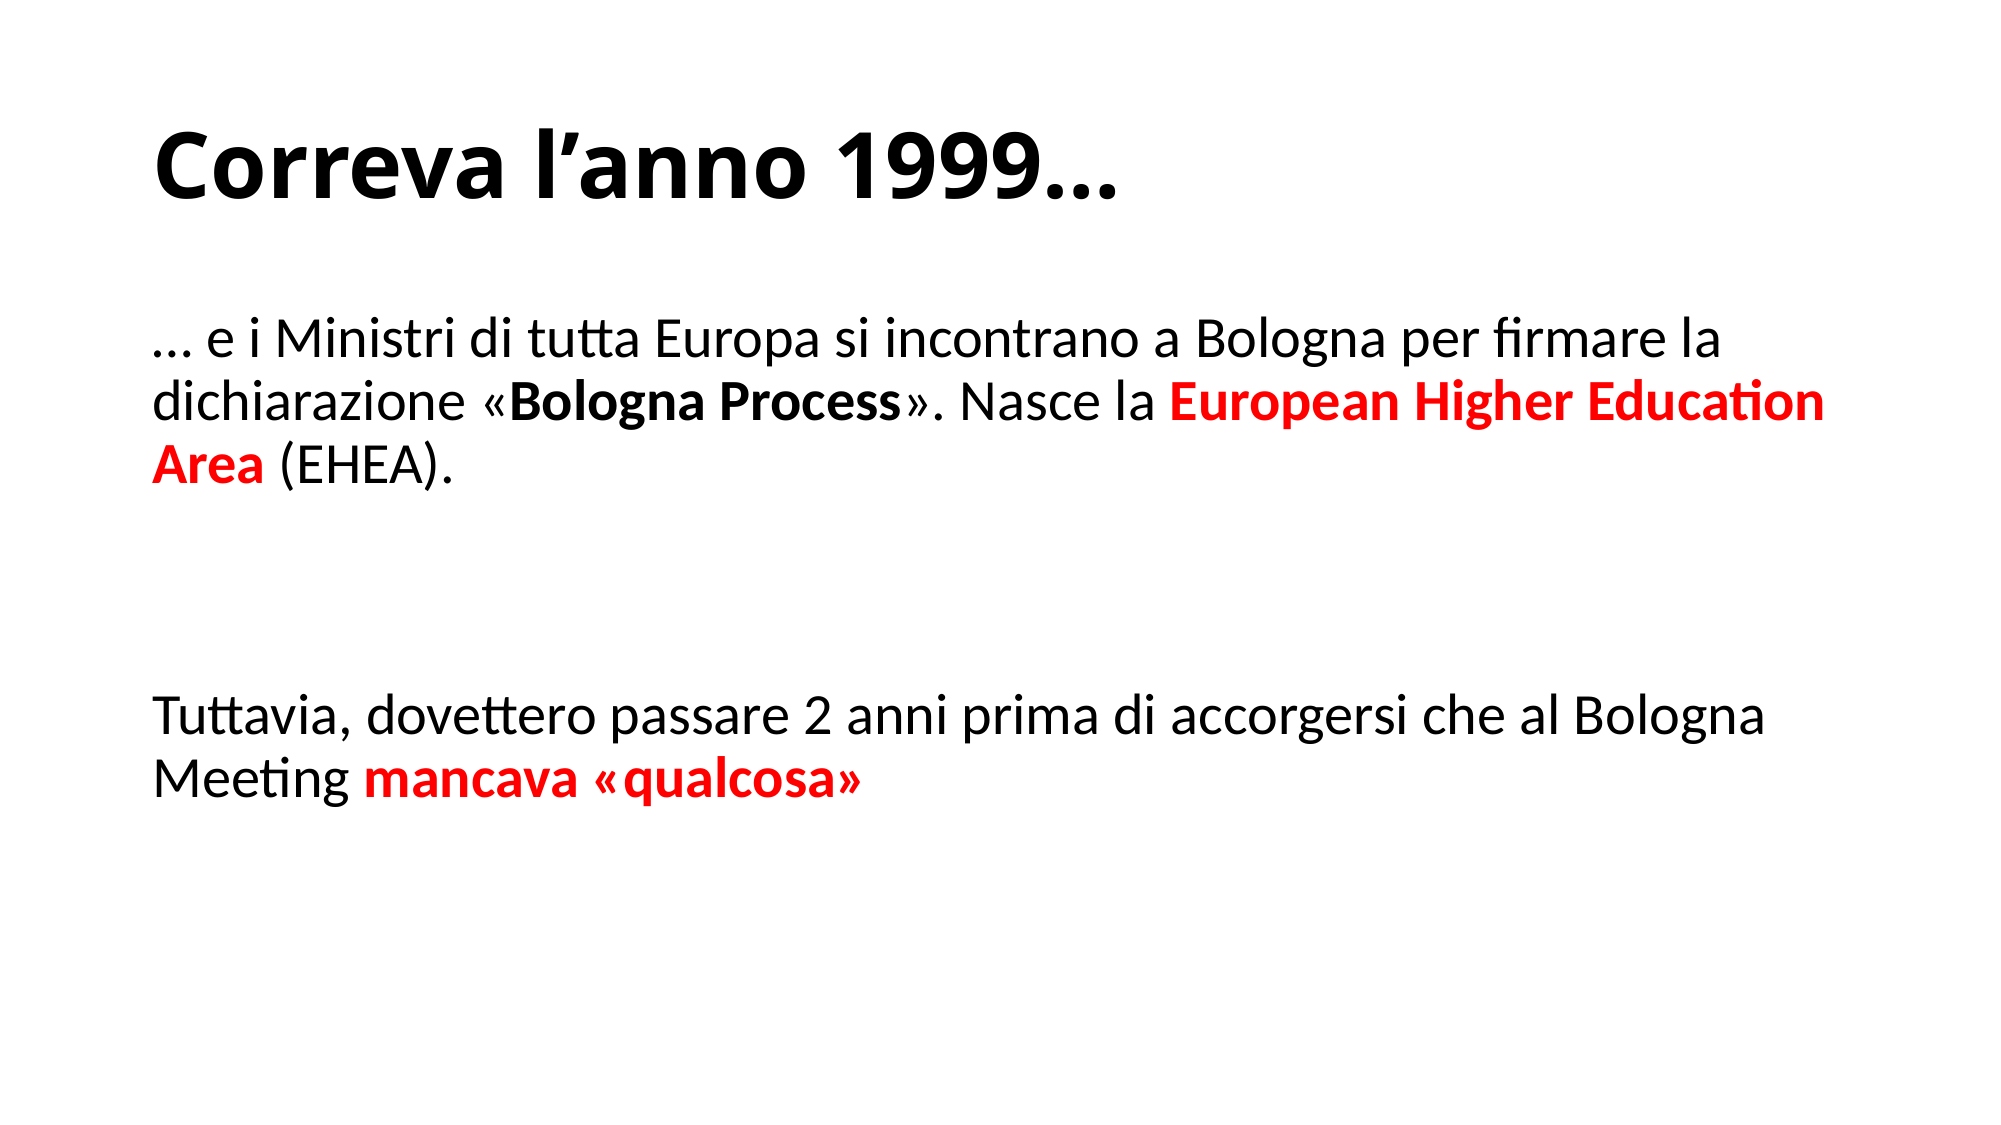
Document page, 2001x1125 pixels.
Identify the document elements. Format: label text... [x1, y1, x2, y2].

list … e i Ministri di tutta Europa si incontrano a Bologna per firmare la dichiarazione «Bologna Process». Nasce la European Higher Education Area (EHEA). Tuttavia, dovettero passare 2 anni prima di accorgersi che al Bologna Meeting mancava «qualcosa» [137, 299, 1863, 1014]
title Correva l’anno 1999… [137, 59, 1863, 278]
